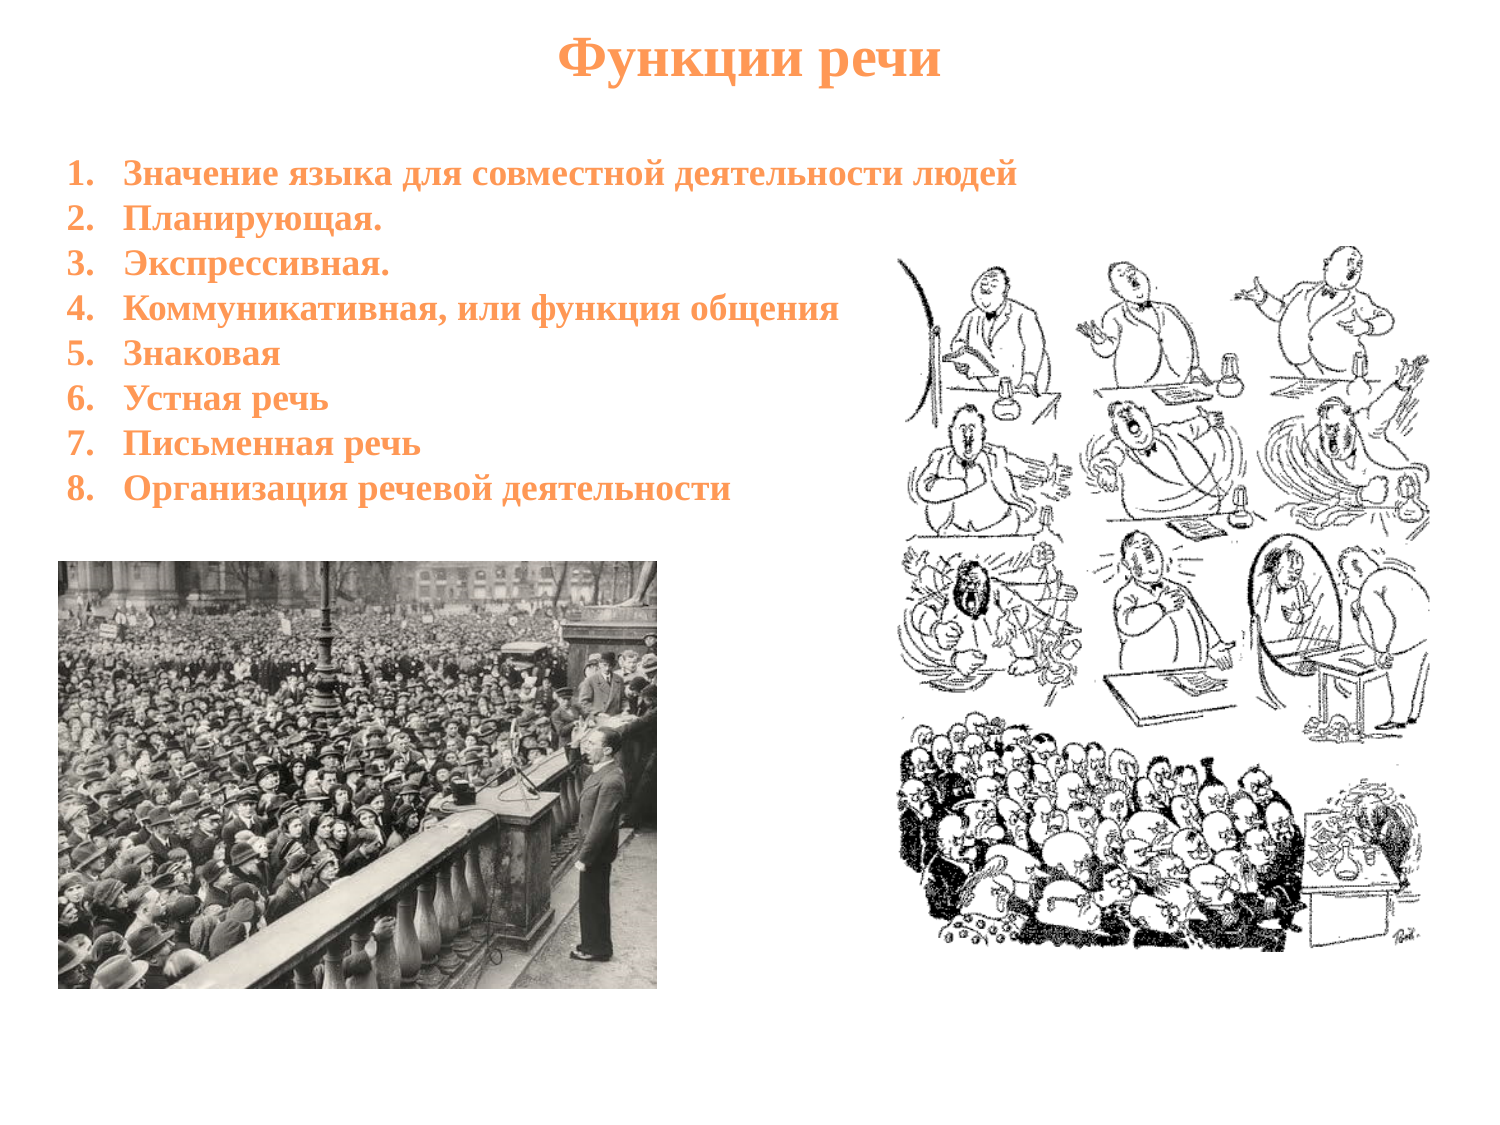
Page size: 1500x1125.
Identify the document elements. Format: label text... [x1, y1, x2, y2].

picture [890, 245, 1436, 952]
picture [58, 561, 657, 989]
text_box Значение языка для совместной деятельности людей Планирующая. Экспрессивная. Коммуникативная, или функция общения Знаковая Устная речь Письменная речь Организация речевой деятельности [51, 140, 1043, 516]
text_box Функции речи [232, 0, 1268, 107]
